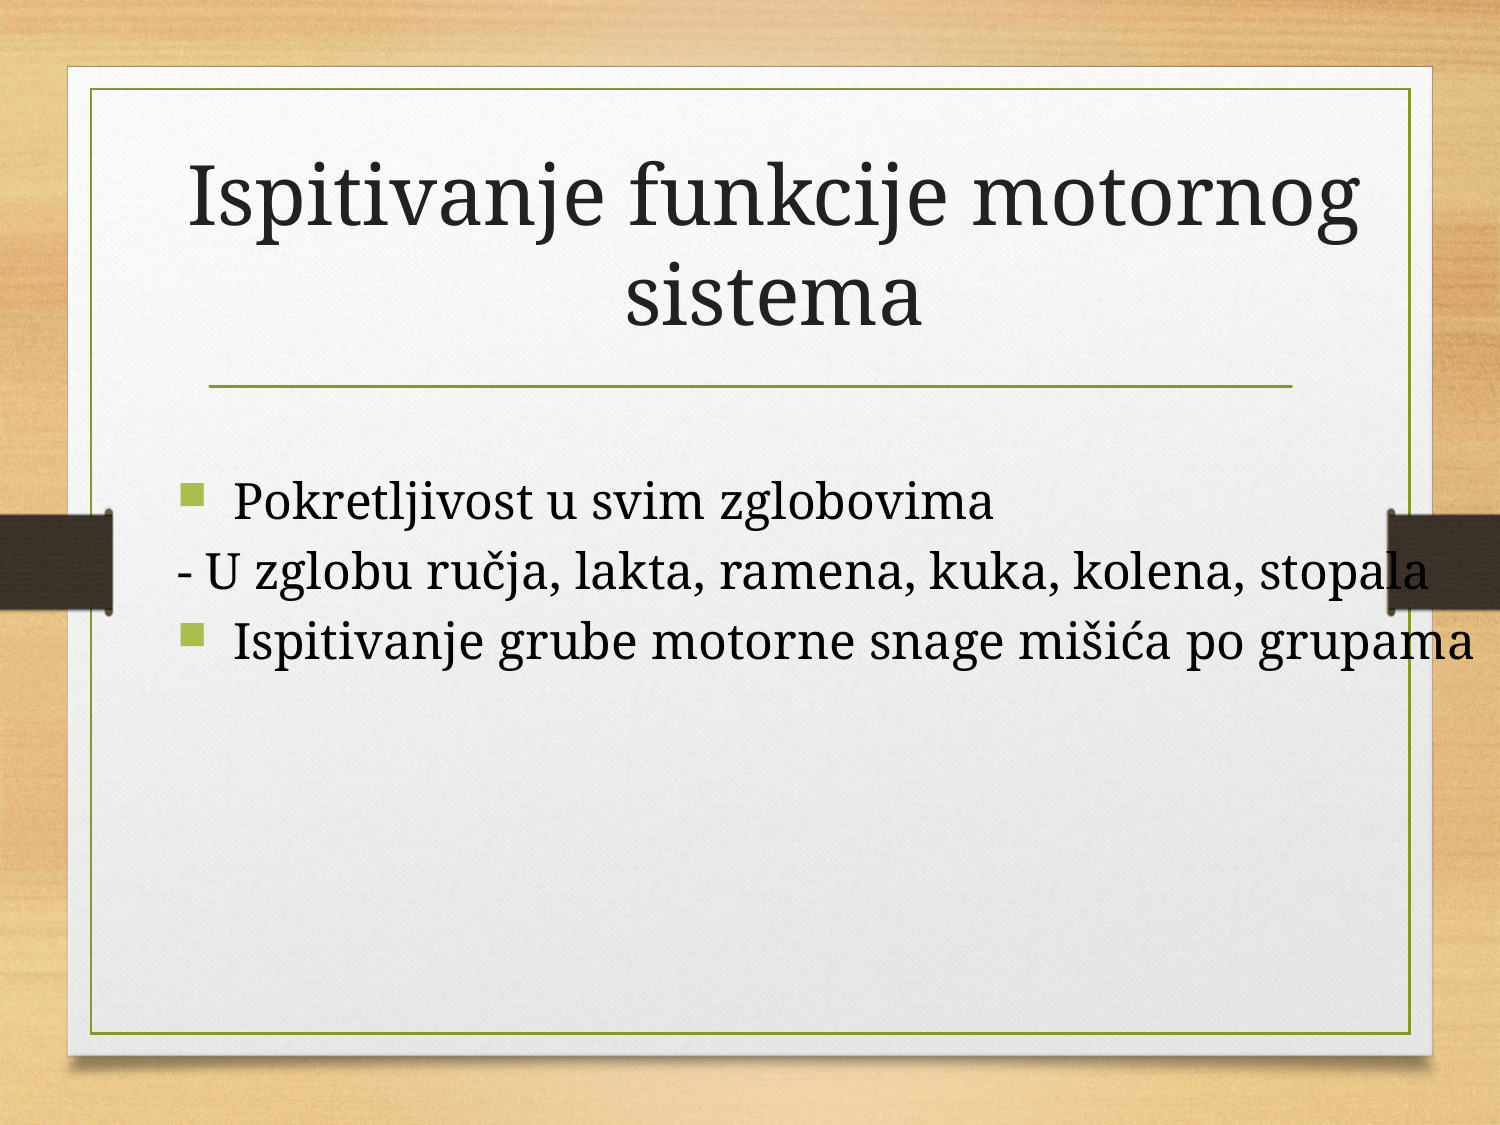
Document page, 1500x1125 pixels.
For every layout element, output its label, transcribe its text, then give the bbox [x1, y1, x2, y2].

text_box Ispitivanje funkcije motornog sistema [99, 148, 1450, 336]
text_box Pokretljivost u svim zglobovima - U zglobu ručja, lakta, ramena, kuka, kolena, stopala Ispitivanje grube motorne snage mišića po grupama [162, 462, 1500, 1125]
picture [0, 0, 1500, 1125]
